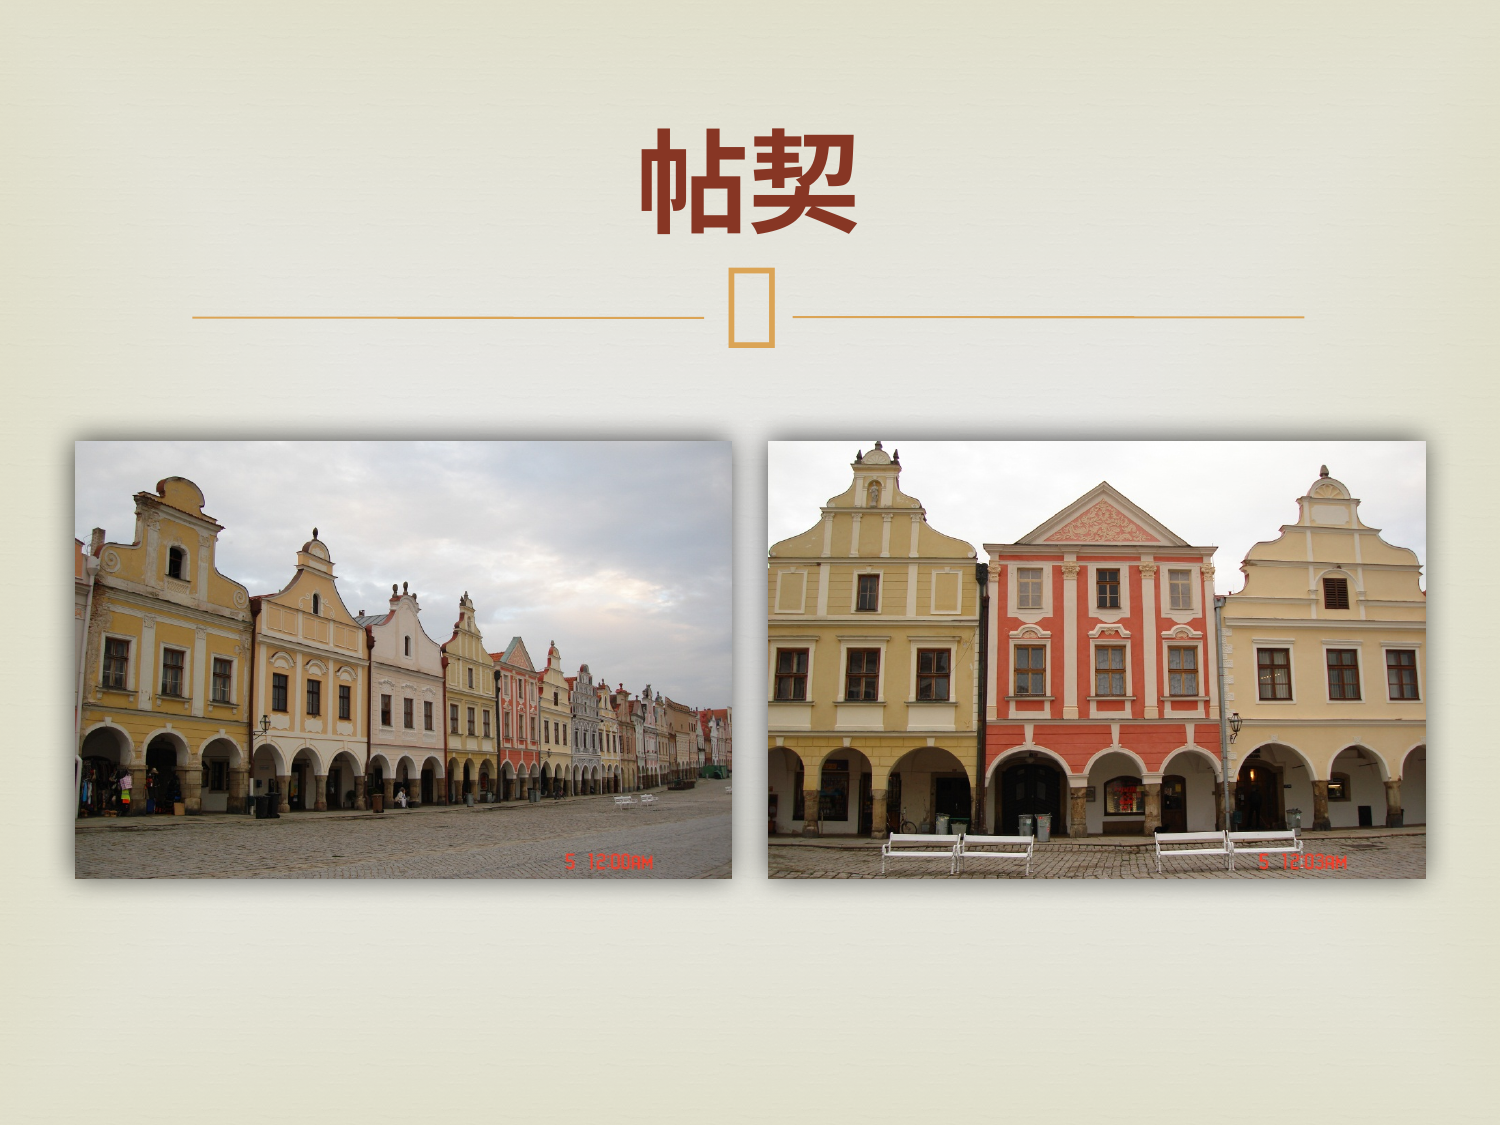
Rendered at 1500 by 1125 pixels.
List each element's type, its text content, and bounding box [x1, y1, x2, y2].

picture [74, 440, 732, 880]
title 帖契 [112, 93, 1386, 267]
picture [768, 440, 1426, 880]
